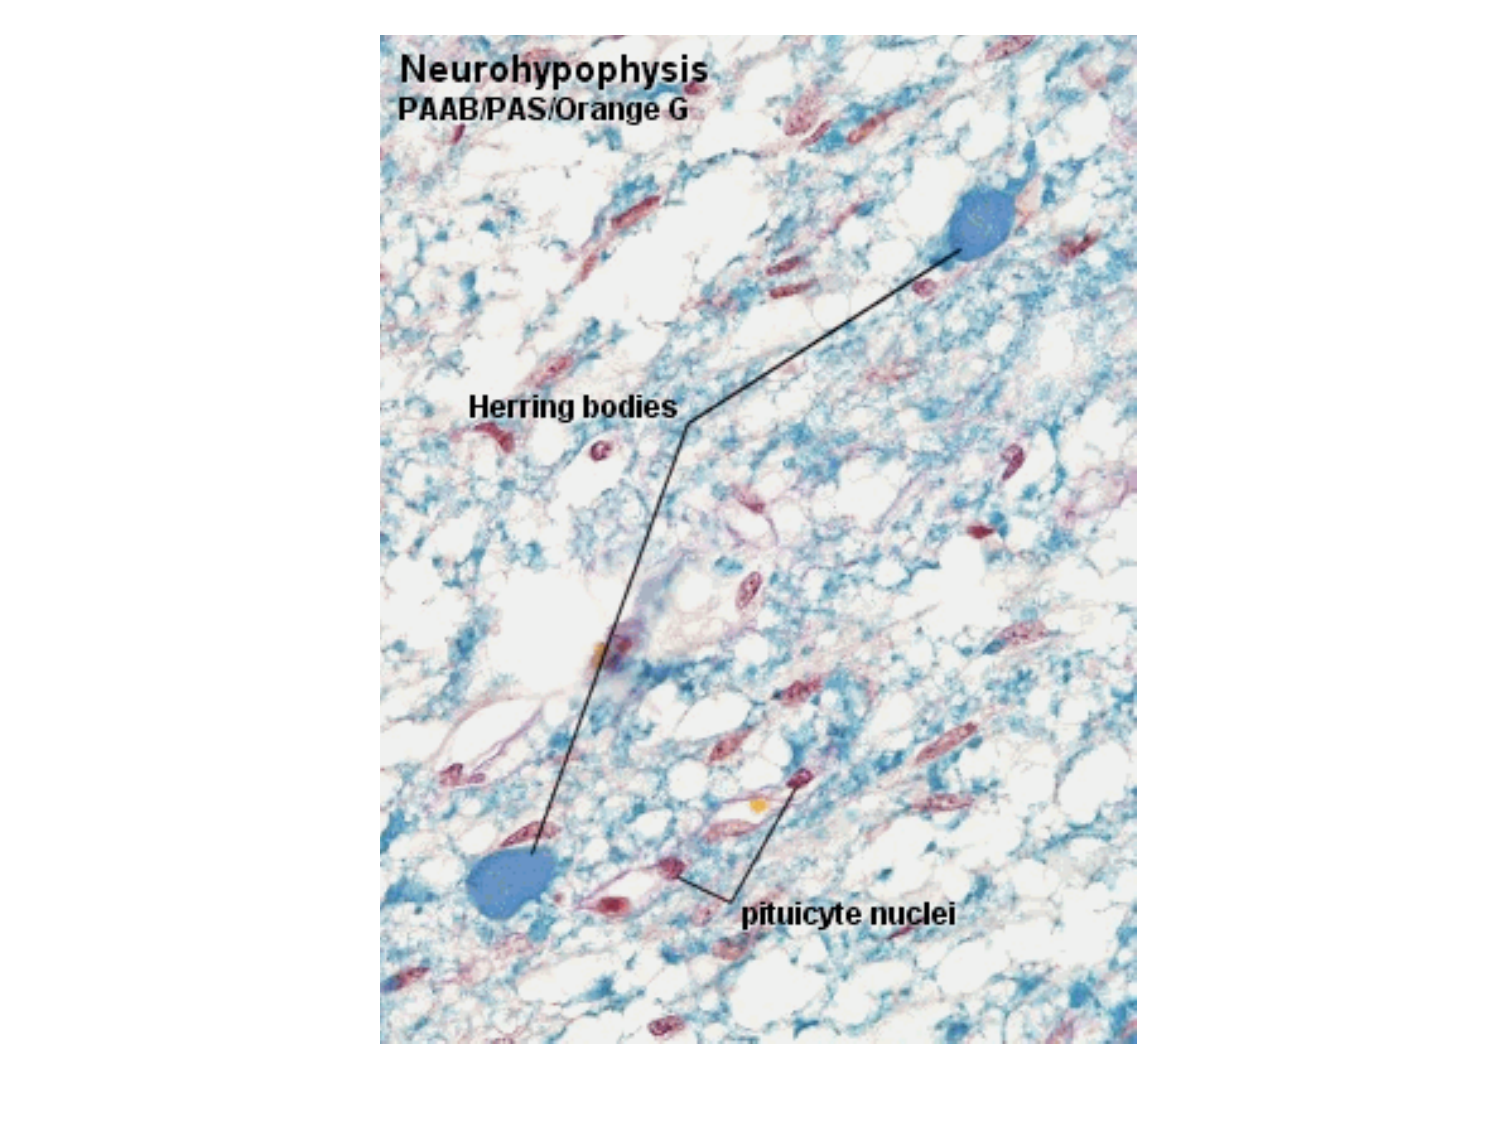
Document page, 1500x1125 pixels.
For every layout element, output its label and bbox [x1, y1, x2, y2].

list [380, 35, 1137, 1044]
